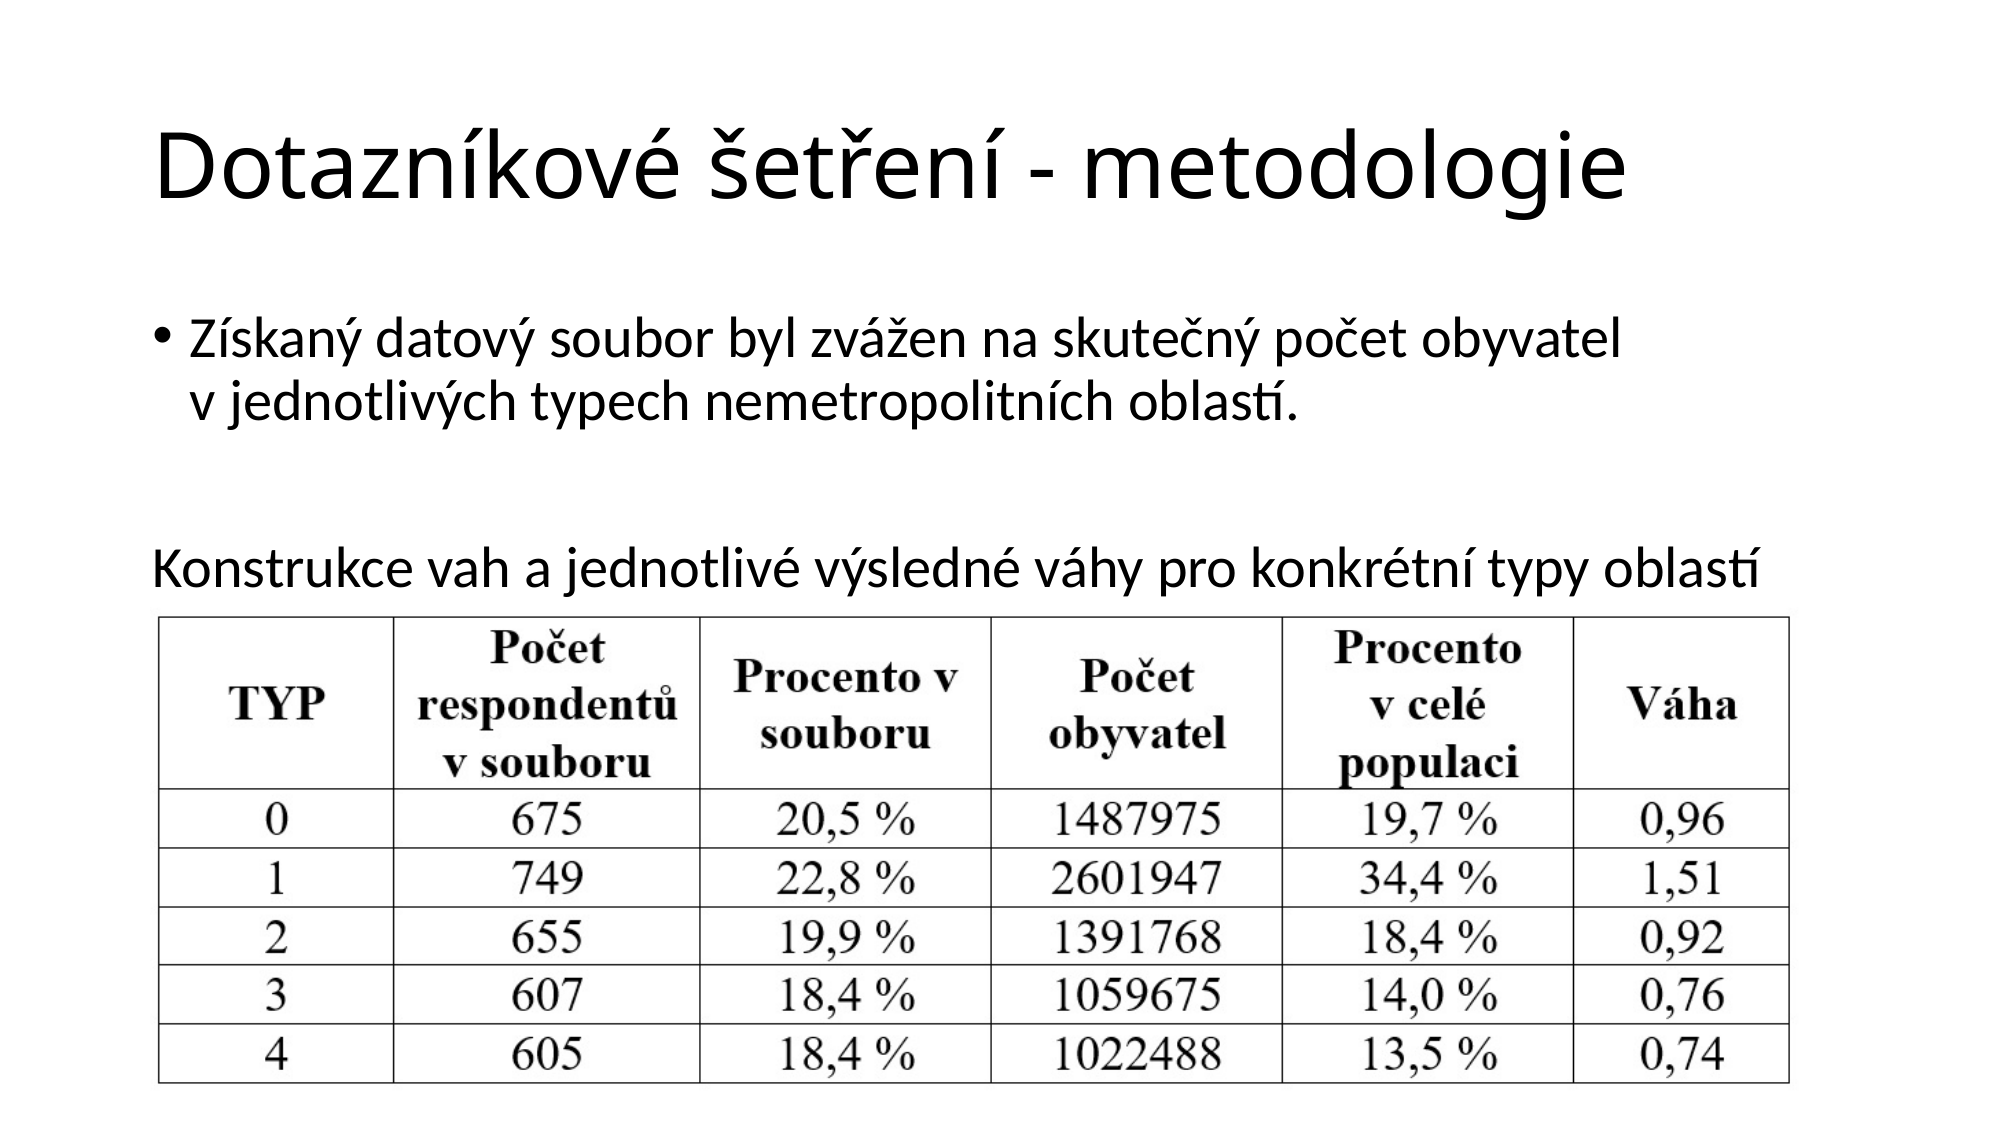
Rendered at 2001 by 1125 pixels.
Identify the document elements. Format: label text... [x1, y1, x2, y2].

list Získaný datový soubor byl zvážen na skutečný počet obyvatel v jednotlivých typech nemetropolitních oblastí. Konstrukce vah a jednotlivé výsledné váhy pro konkrétní typy oblastí [137, 299, 1863, 1014]
title Dotazníkové šetření - metodologie [137, 59, 1863, 278]
picture [150, 607, 1801, 1092]
